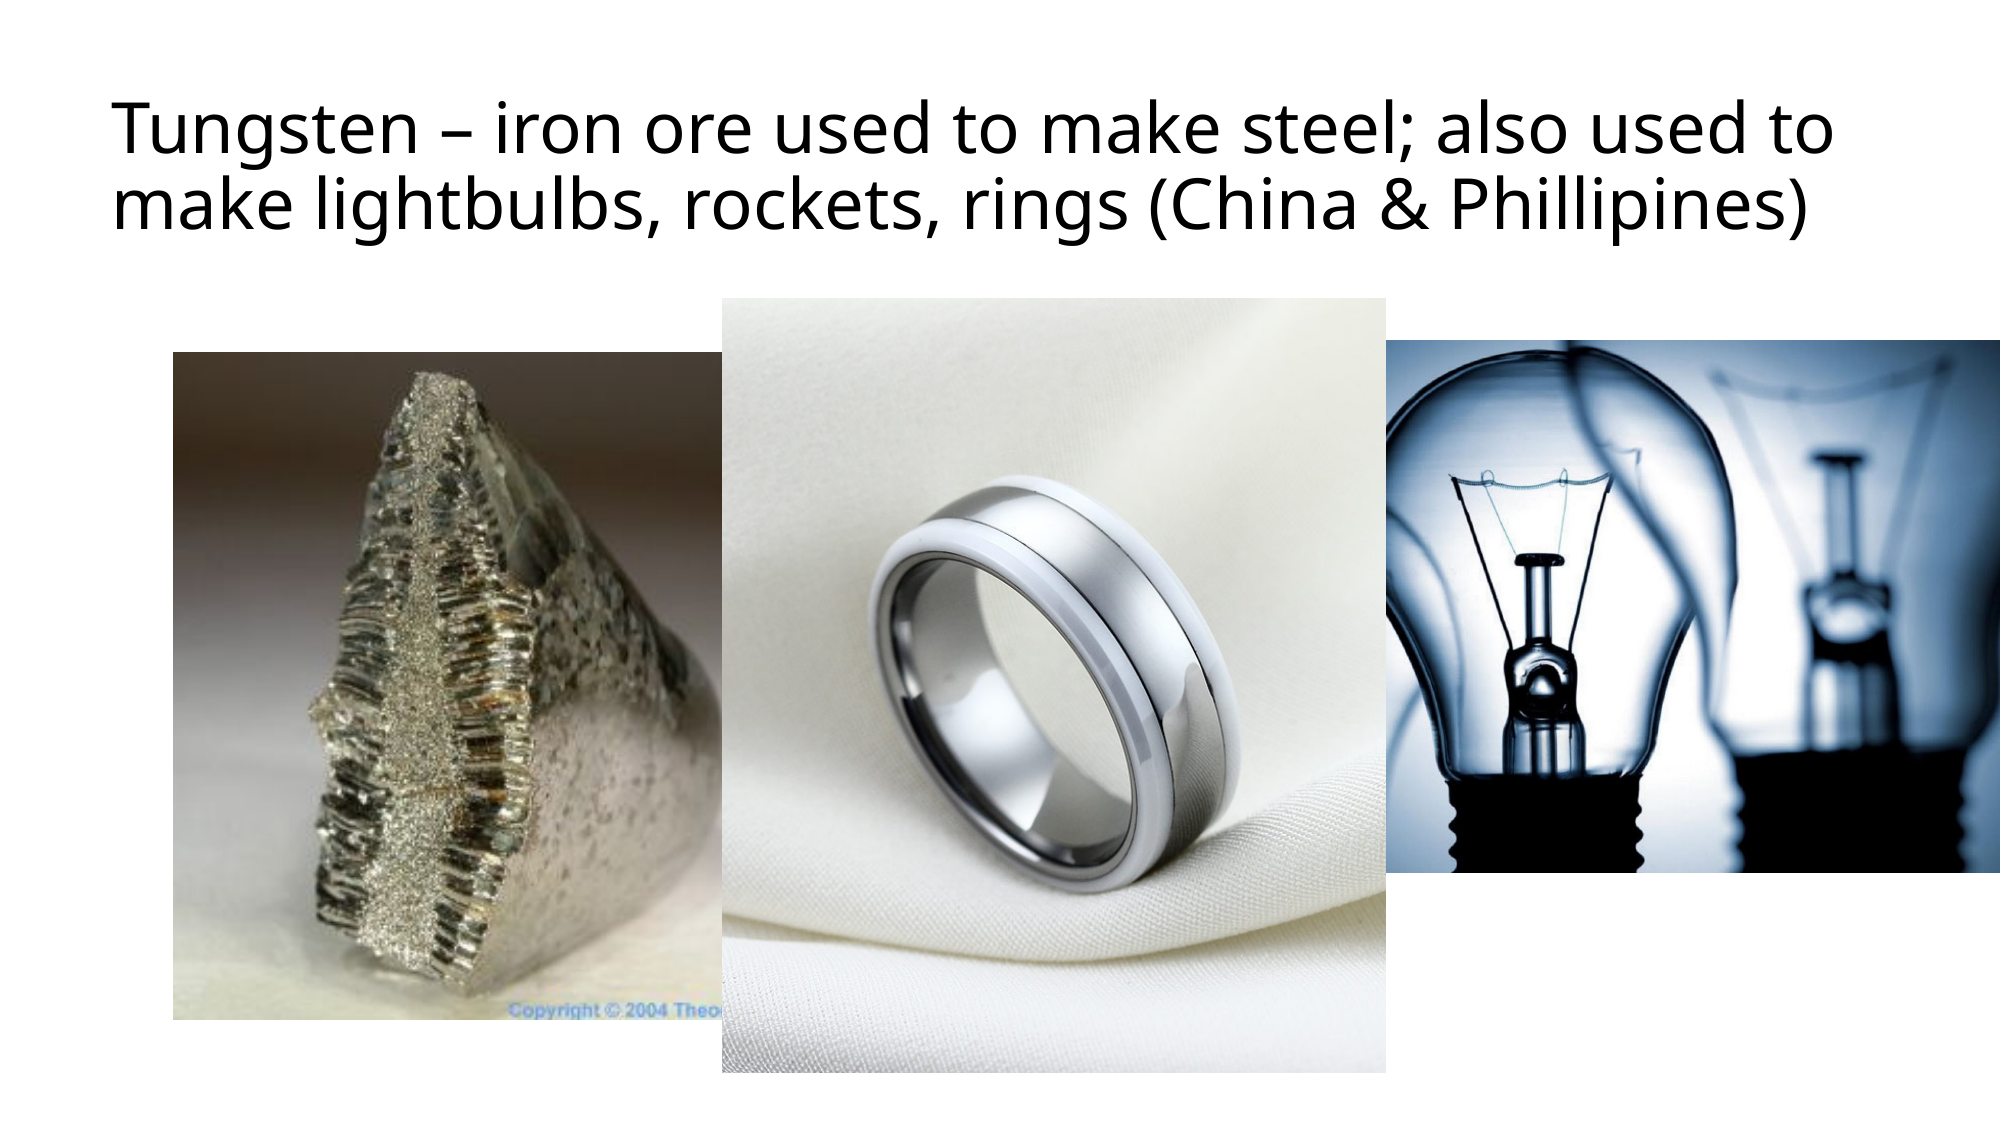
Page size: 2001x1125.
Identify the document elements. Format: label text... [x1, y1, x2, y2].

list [173, 352, 722, 1020]
title Tungsten – iron ore used to make steel; also used to make lightbulbs, rockets, rings (China & Phillipines) [96, 59, 1863, 278]
picture [722, 298, 2000, 1073]
